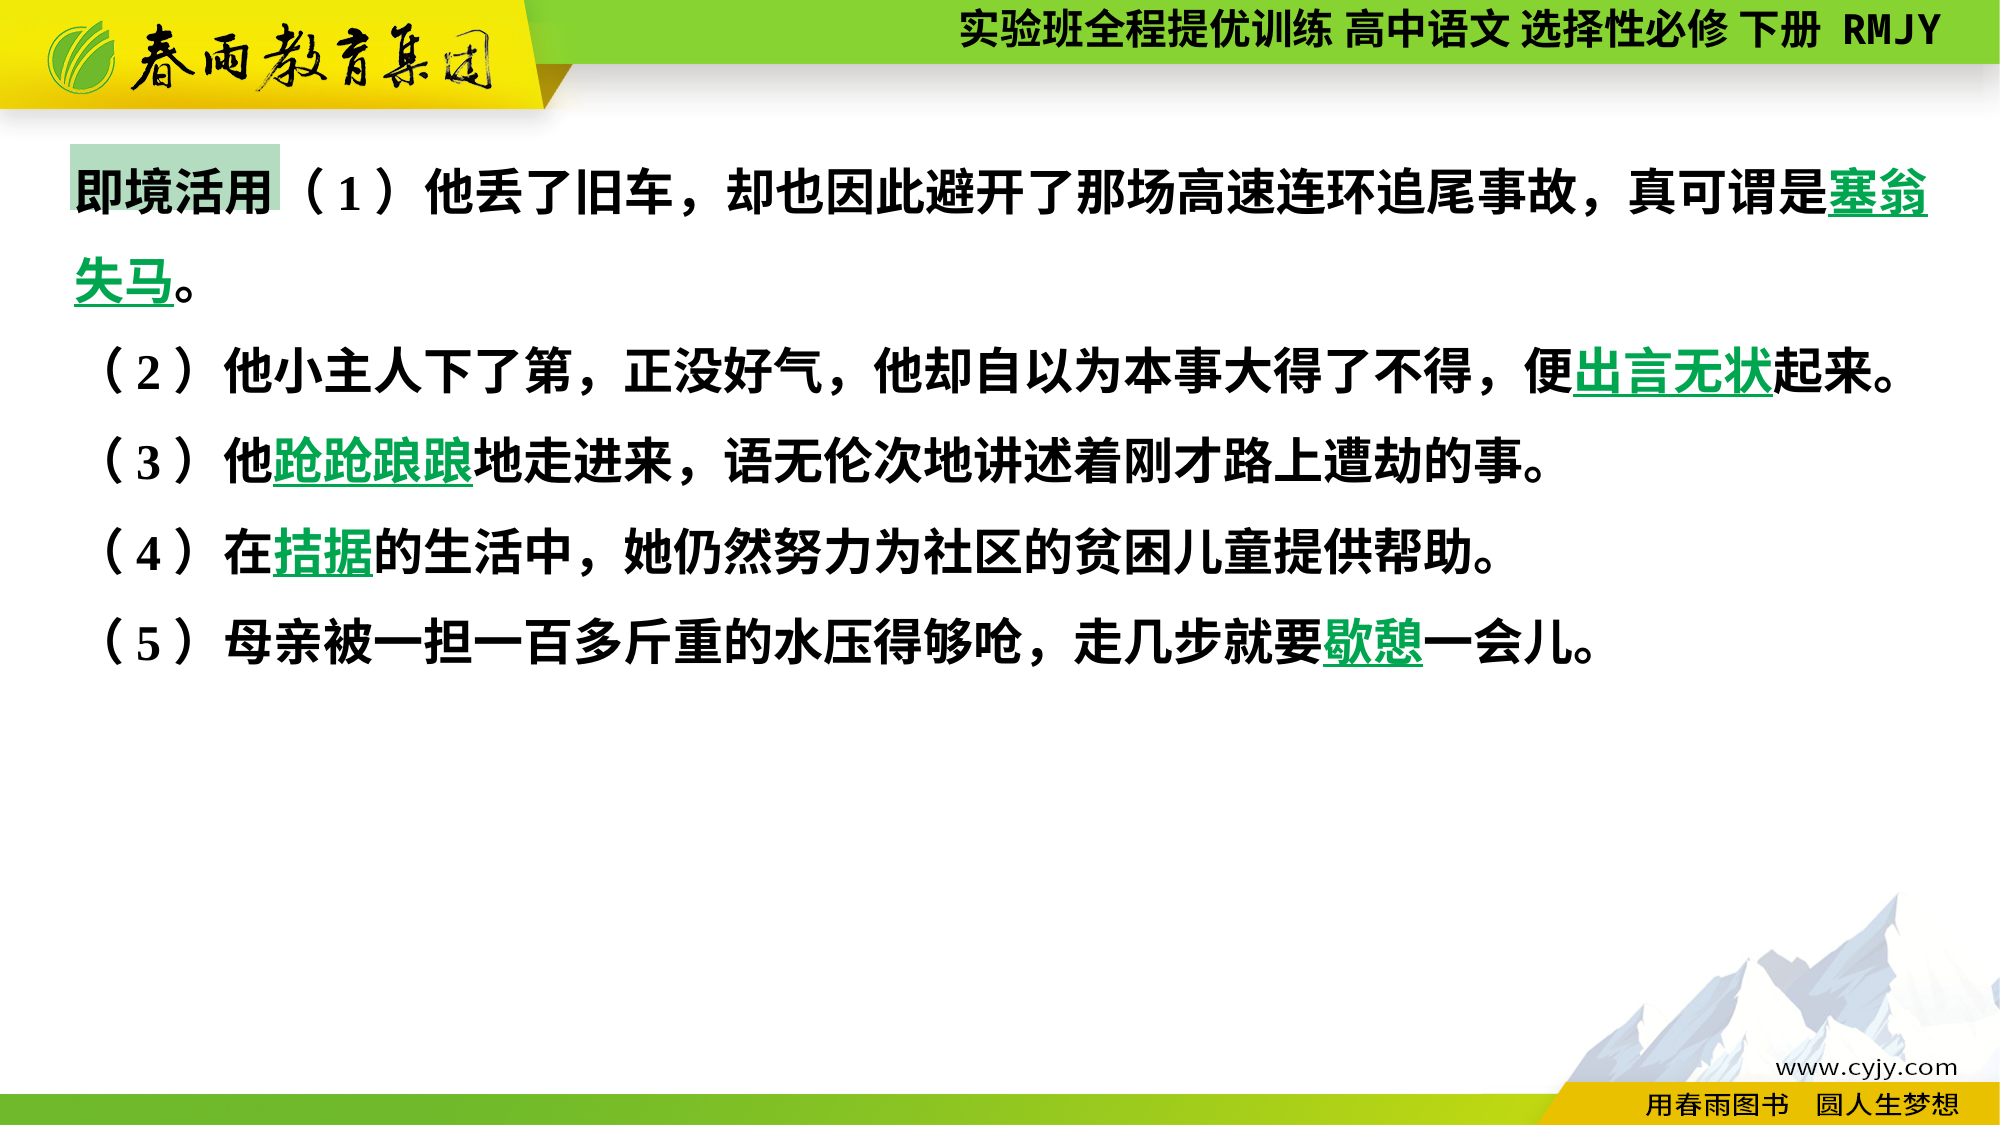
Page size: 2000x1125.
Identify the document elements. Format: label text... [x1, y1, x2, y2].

picture [0, 0, 2000, 1125]
list 即境活用（1）他丢了旧车，却也因此避开了那场高速连环追尾事故，真可谓是塞翁失马。 （2）他小主人下了第，正没好气，他却自以为本事大得了不得，便出言无状起来。 （3）他跄跄踉踉地走进来，语无伦次地讲述着刚才路上遭劫的事。 （4）在拮据的生活中，她仍然努力为社区的贫困儿童提供帮助。 （5）母亲被一担一百多斤重的水压得够呛，走几步就要歇憩一会儿。 [59, 122, 1944, 683]
